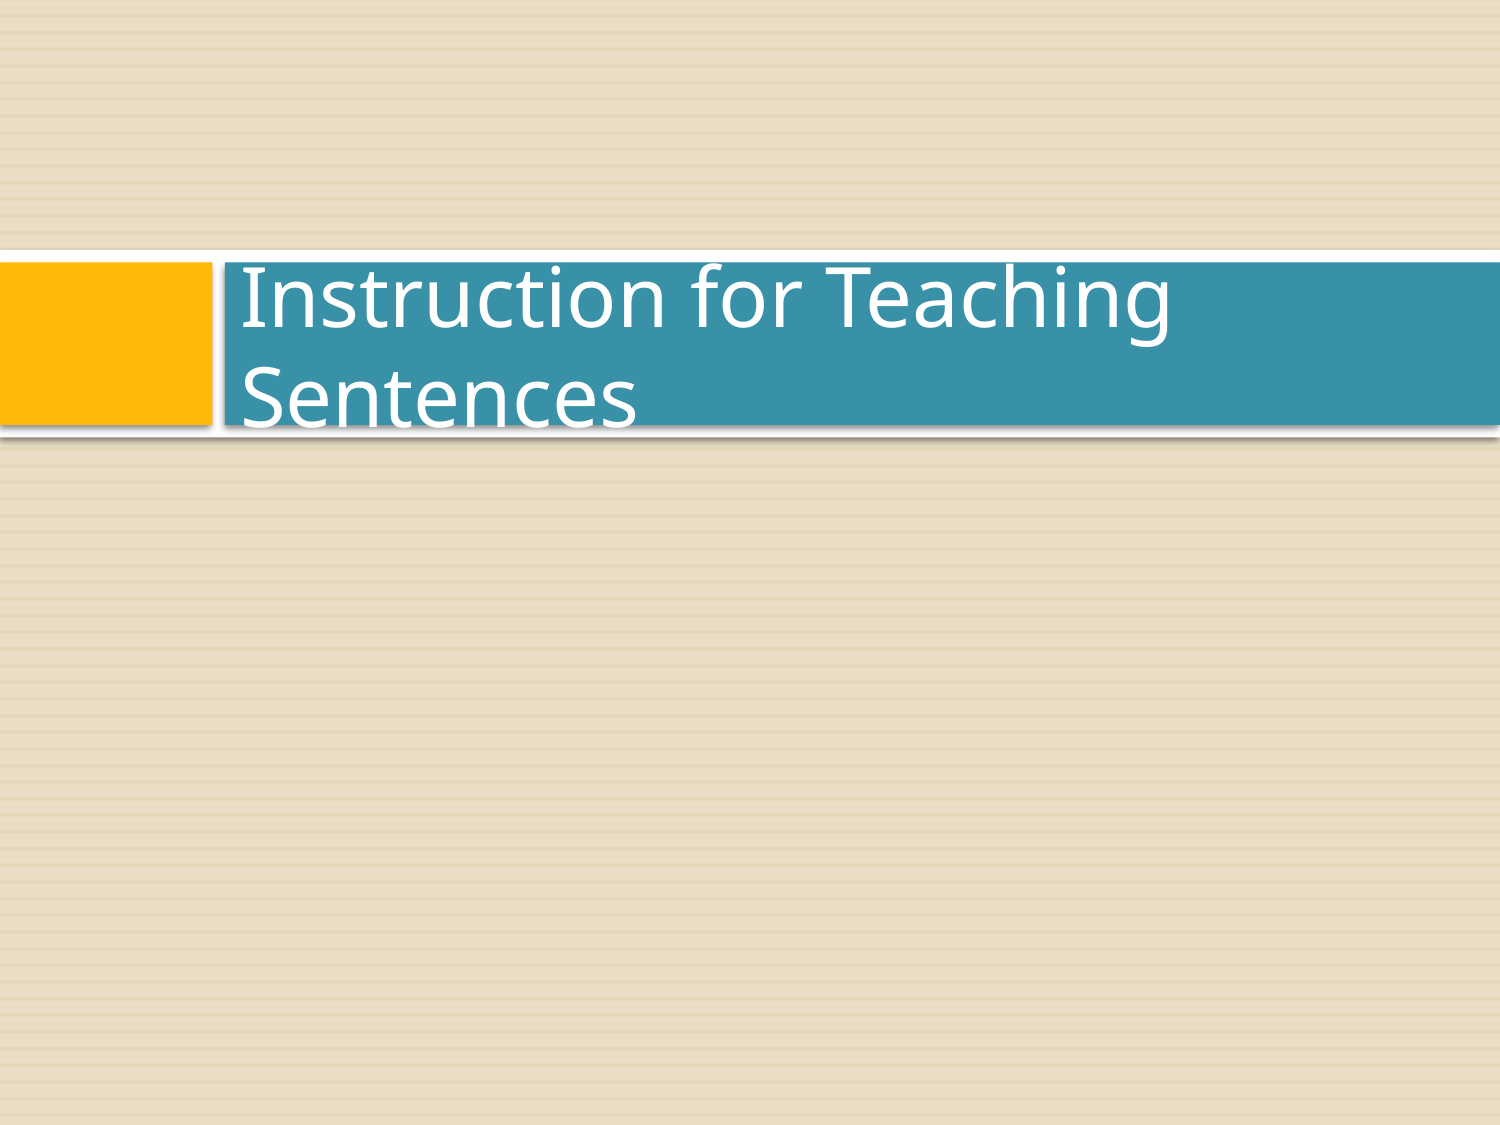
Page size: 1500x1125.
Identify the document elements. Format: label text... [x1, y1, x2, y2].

title Instruction for Teaching Sentences [224, 262, 1476, 426]
